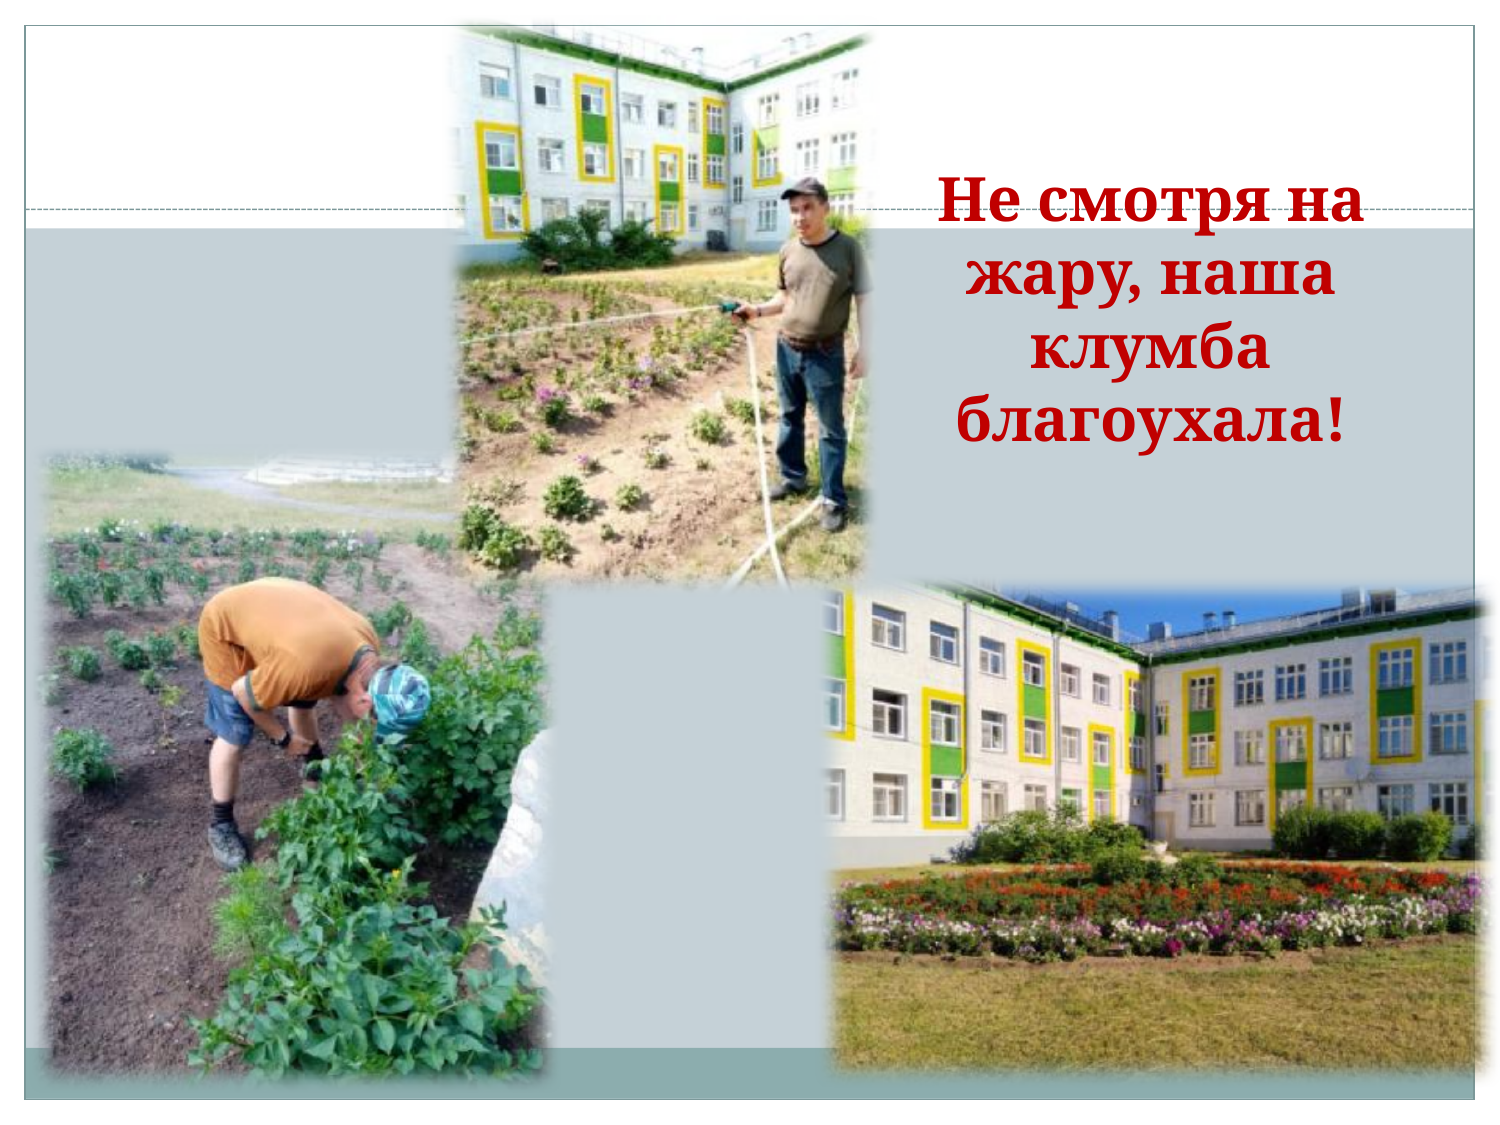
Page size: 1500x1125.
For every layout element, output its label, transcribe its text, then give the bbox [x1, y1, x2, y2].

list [29, 444, 562, 1095]
title Не смотря на жару, наша клумба благоухала! [915, 149, 1388, 462]
picture [442, 14, 1500, 1089]
